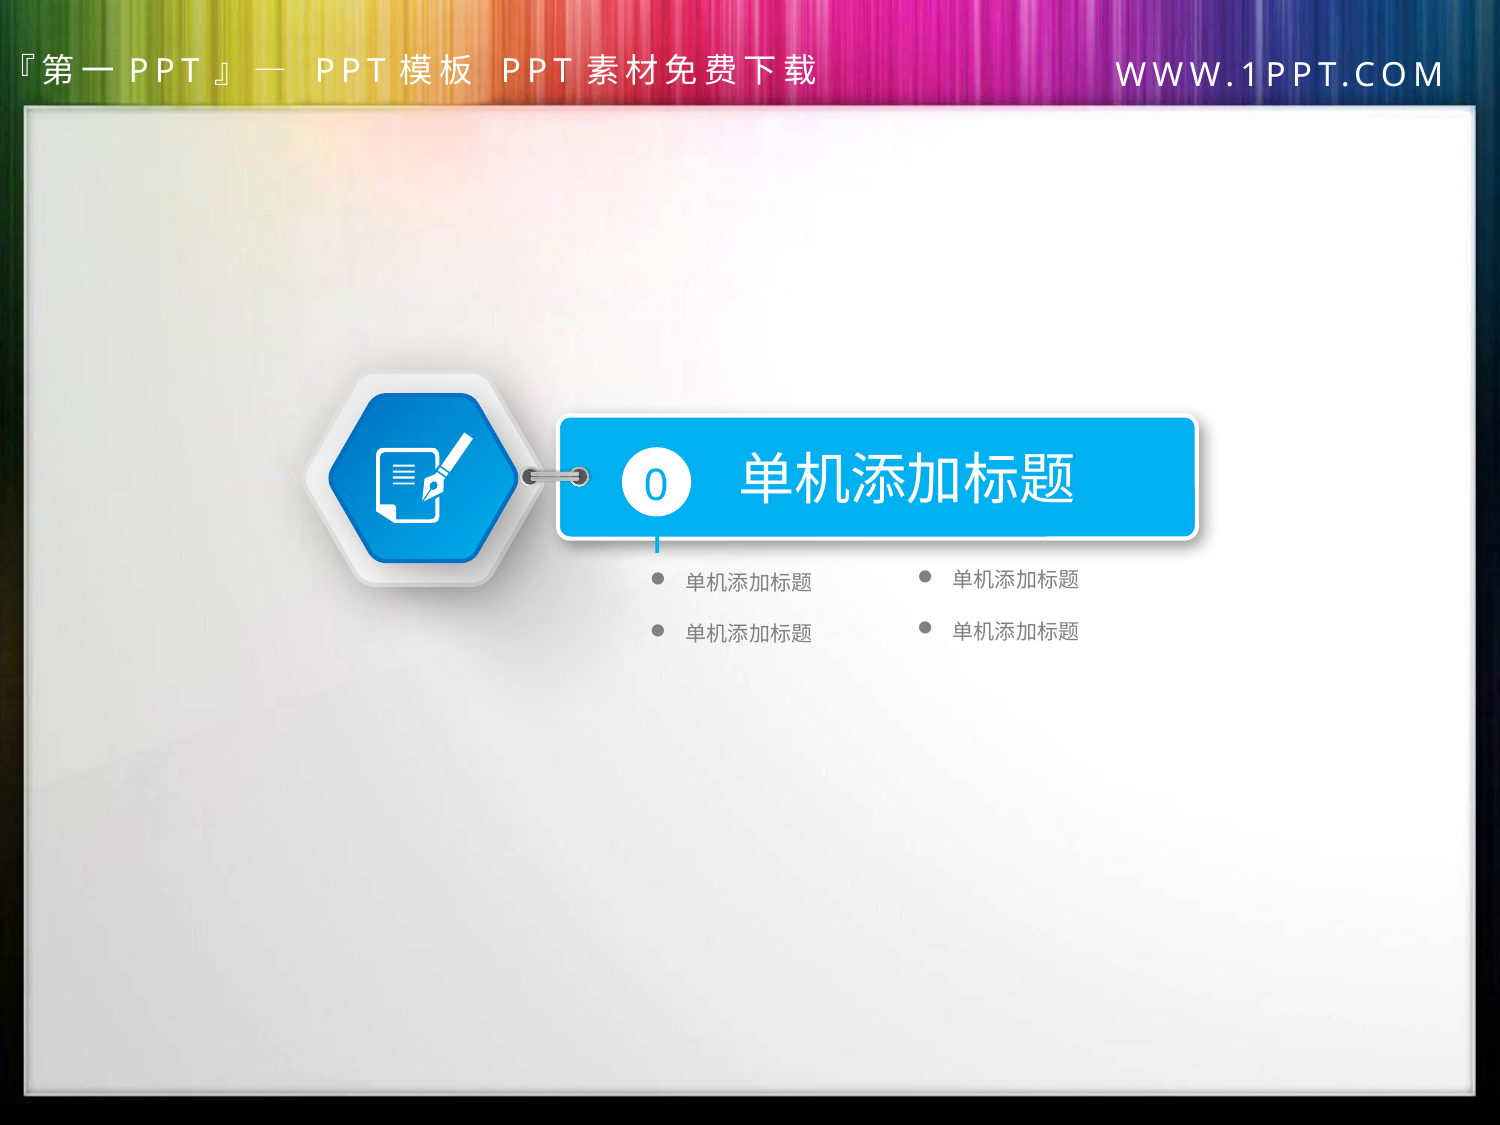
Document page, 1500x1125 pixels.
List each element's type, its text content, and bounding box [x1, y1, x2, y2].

text_box 单机添加标题 [648, 561, 828, 602]
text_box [302, 339, 644, 764]
text_box 单机添加标题 [902, 610, 1095, 651]
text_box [520, 466, 541, 487]
text_box 单机添加标题 [648, 613, 828, 654]
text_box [530, 472, 579, 481]
text_box 单机添加标题 [691, 436, 1123, 519]
picture [0, 0, 1500, 1125]
text_box [648, 415, 1197, 539]
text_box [375, 432, 474, 524]
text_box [569, 466, 590, 487]
text_box 单机添加标题 [902, 559, 1095, 600]
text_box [618, 446, 694, 518]
